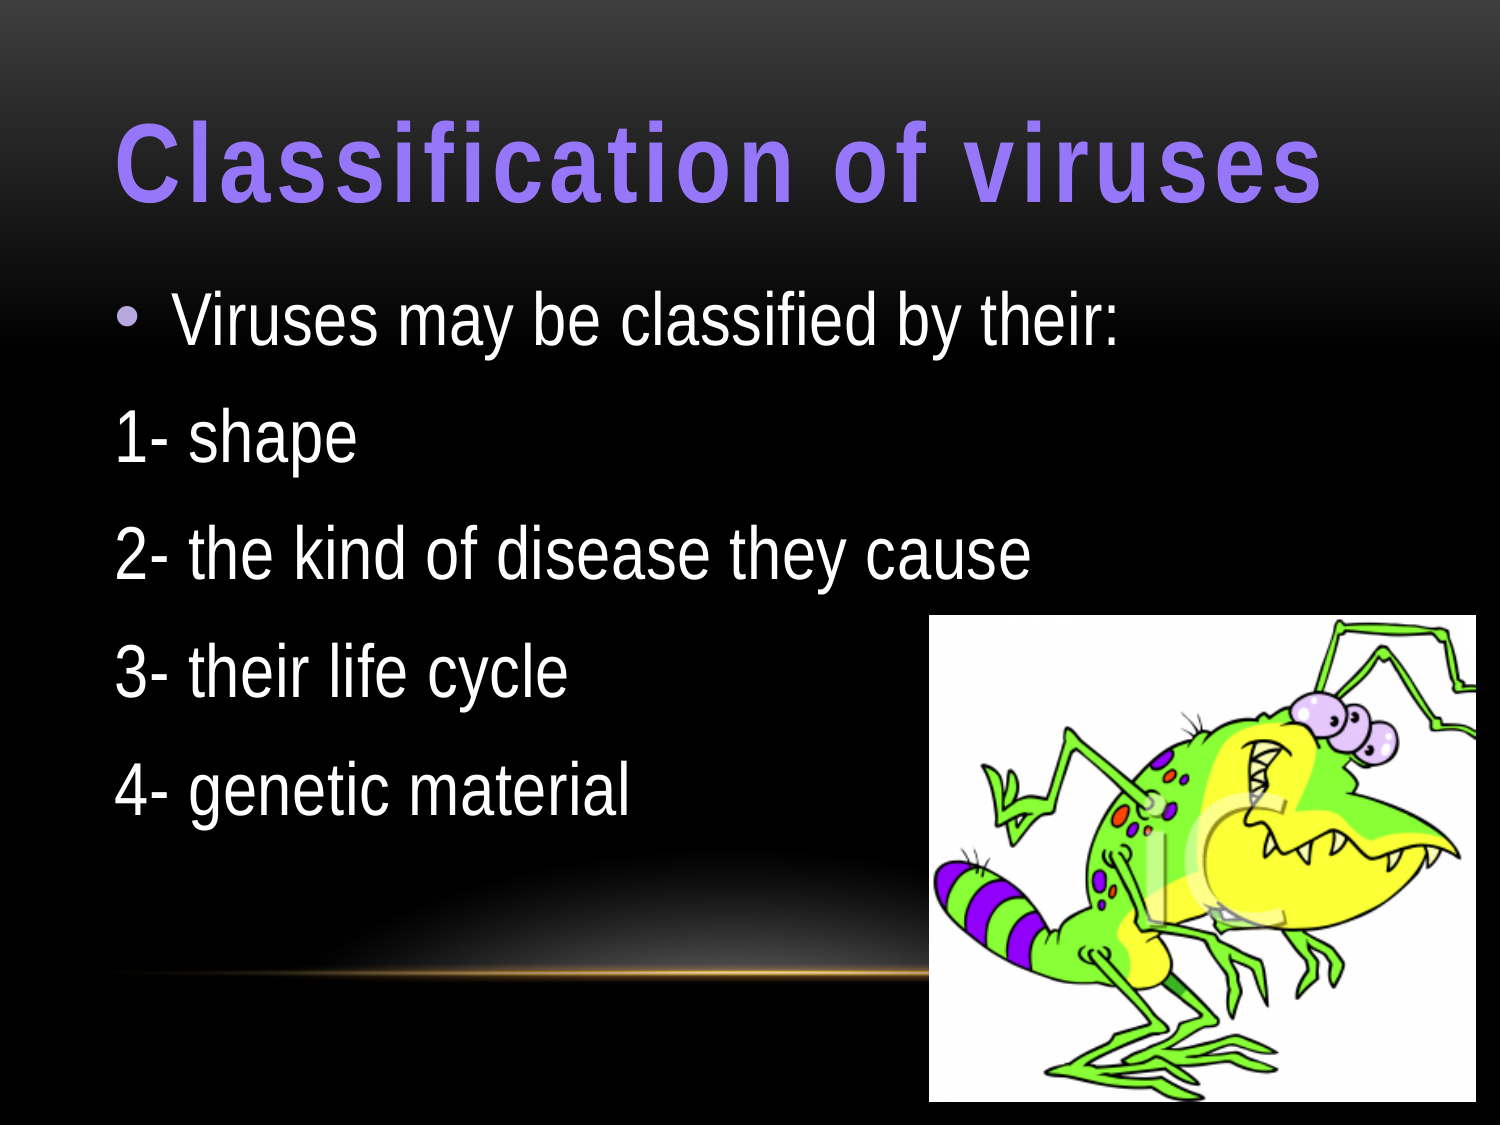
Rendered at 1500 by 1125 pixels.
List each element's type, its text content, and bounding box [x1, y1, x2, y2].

picture [0, 0, 1500, 1125]
list Viruses may be classified by their: 1- shape 2- the kind of disease they cause 3- their life cycle 4- genetic material [99, 262, 1451, 938]
title Classification of viruses [99, 45, 1400, 233]
